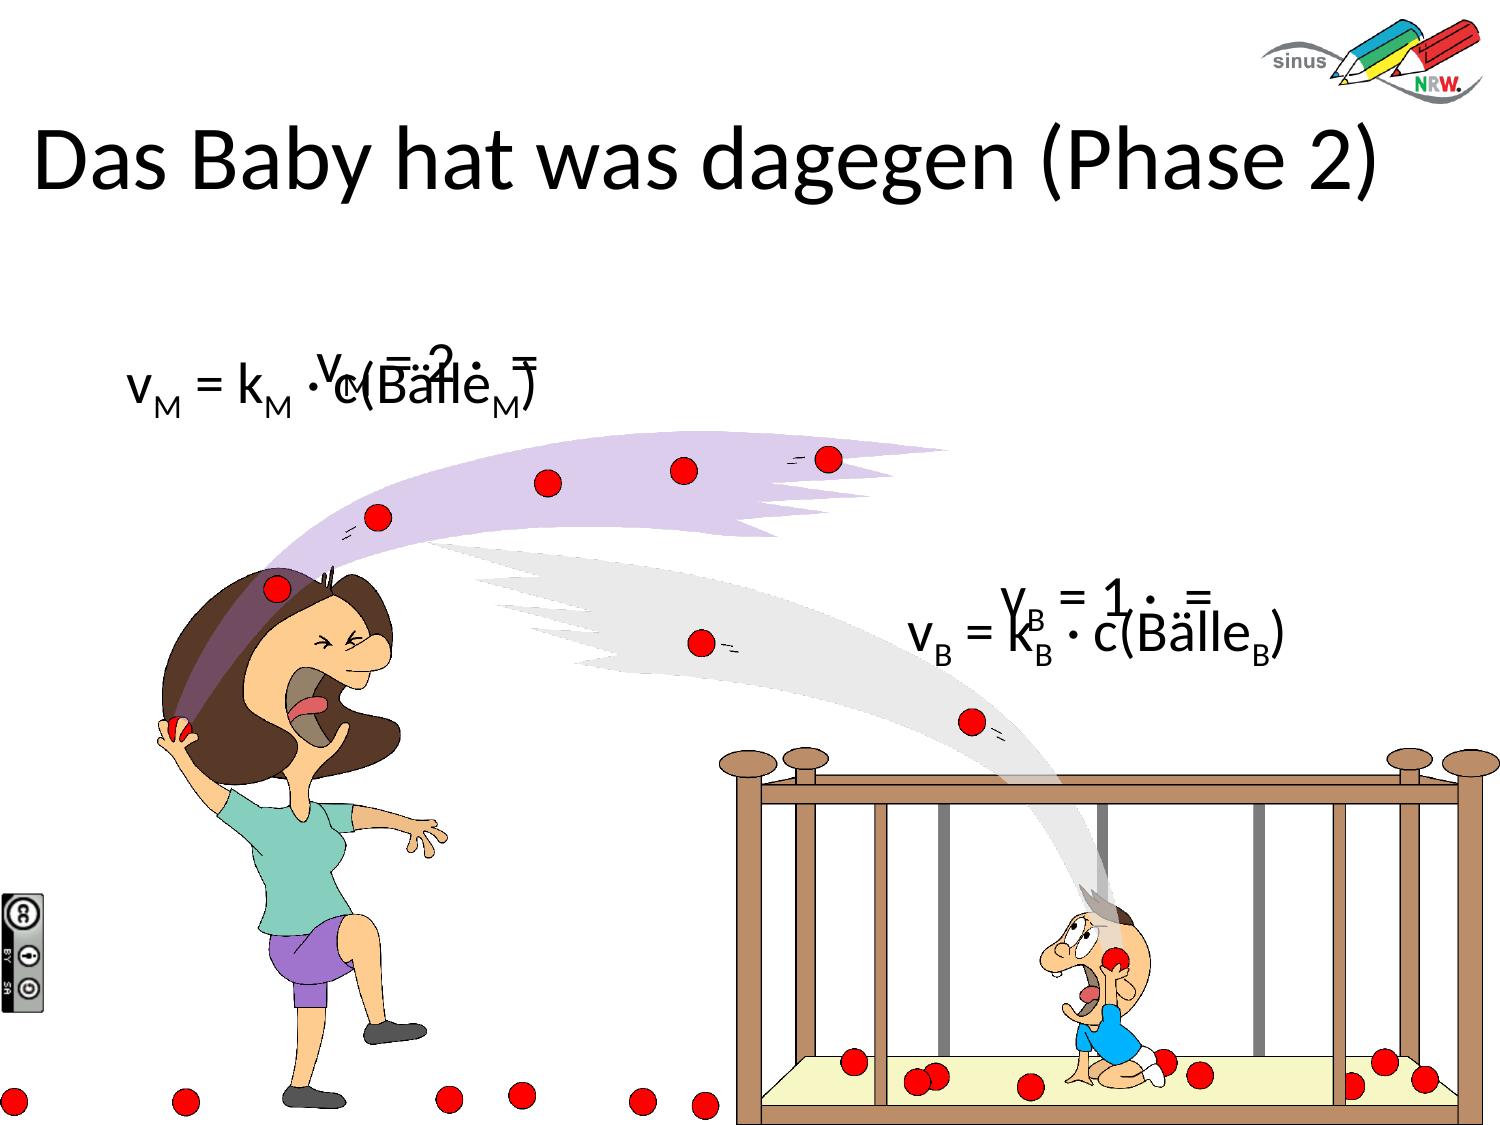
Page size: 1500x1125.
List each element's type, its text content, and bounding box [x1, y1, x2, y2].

picture [1259, 19, 1483, 104]
title Das Baby hat was dagegen (Phase 2) [17, 58, 1414, 247]
picture [0, 431, 1500, 1125]
text_box vM = kM · c(BälleM) [112, 338, 597, 429]
